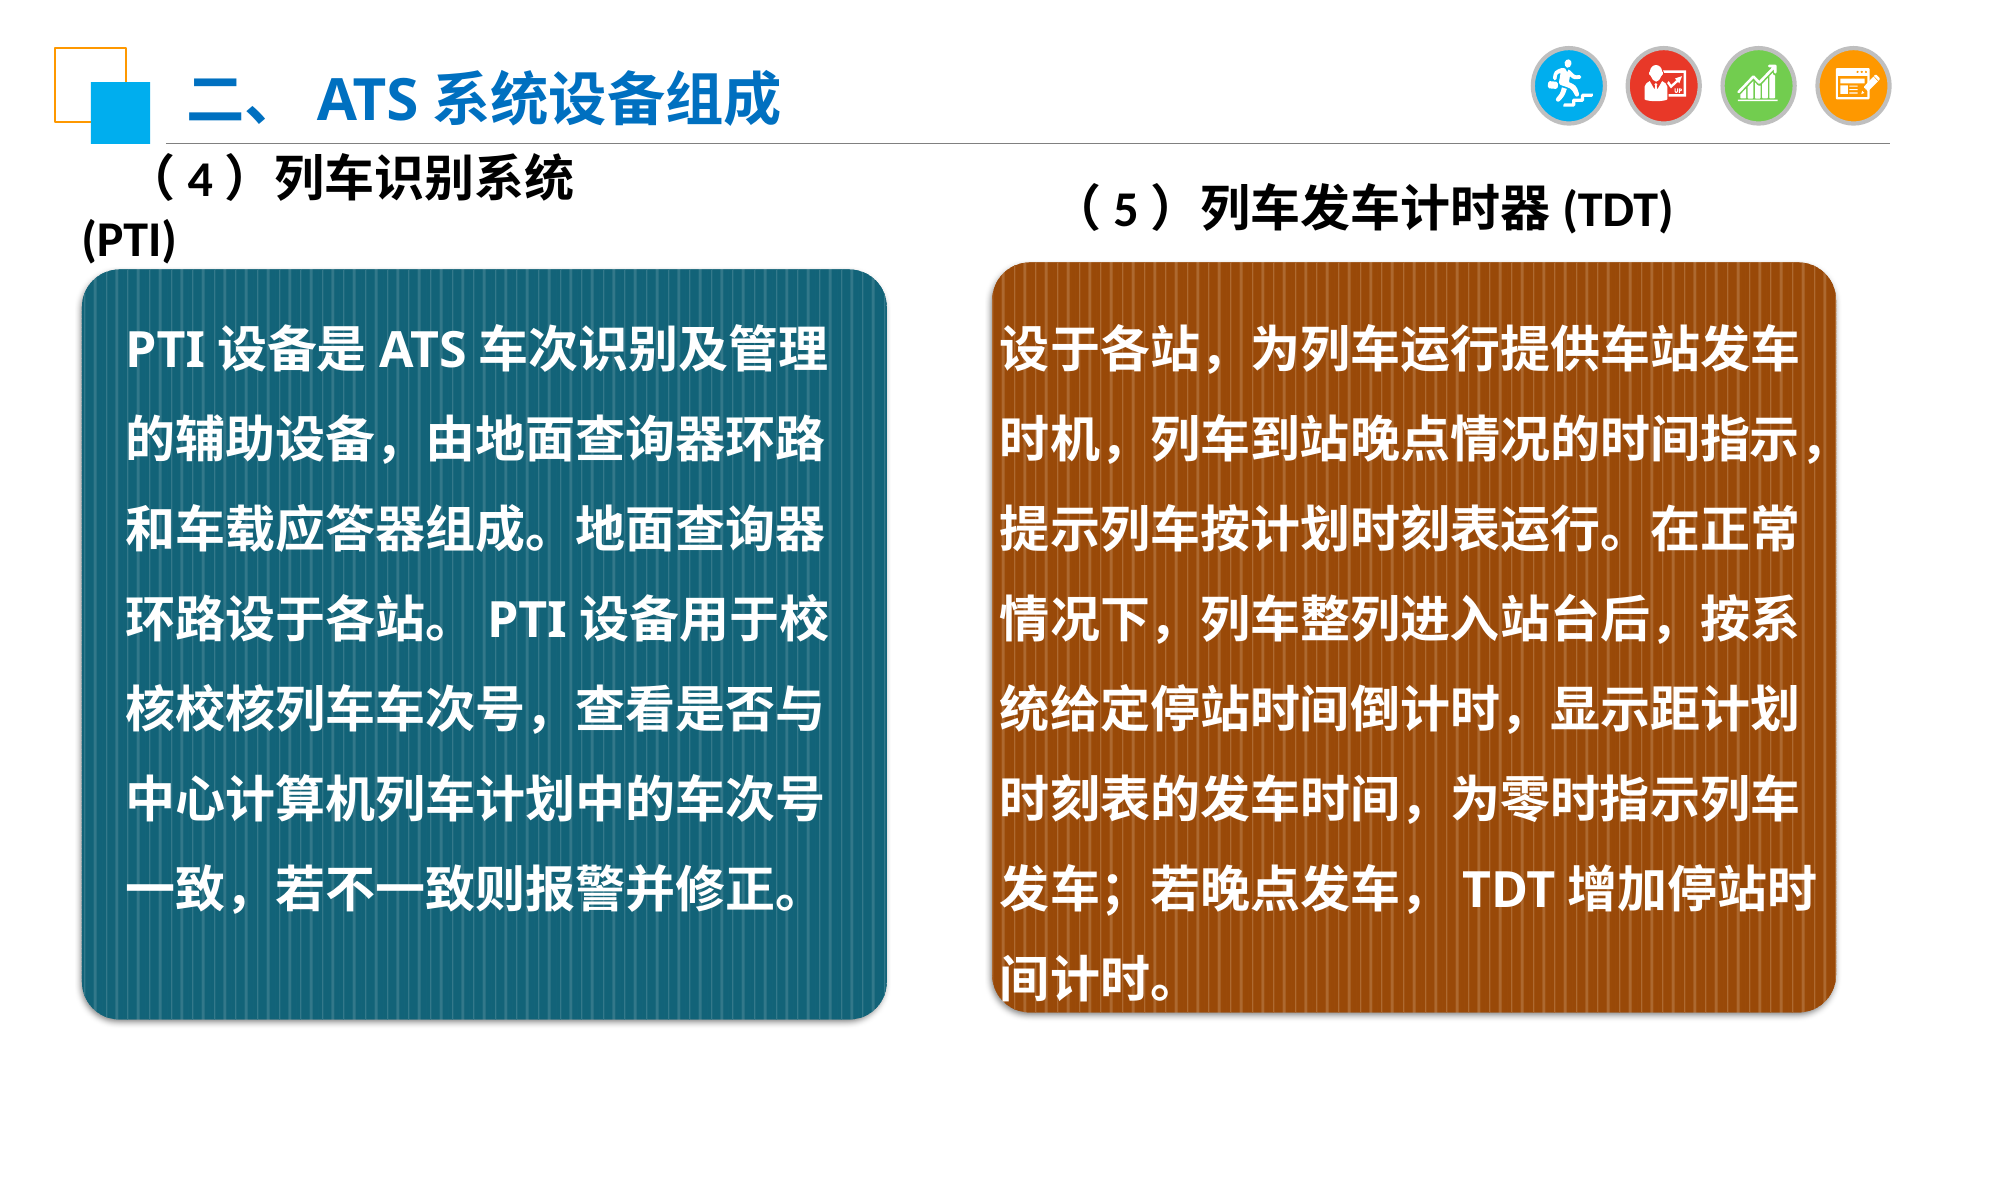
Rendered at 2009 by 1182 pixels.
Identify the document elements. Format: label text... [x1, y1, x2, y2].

text_box 设于各站，为列车运行提供车站发车时机，列车到站晚点情况的时间指示，提示列车按计划时刻表运行。在正常情况下，列车整列进入站台后，按系统给定停站时间倒计时，显示距计划时刻表的发车时间，为零时指示列车发车；若晚点发车，TDT增加停站时间计时。 [1000, 274, 1825, 1025]
text_box [992, 277, 1000, 998]
text_box [1002, 262, 1042, 274]
text_box 二、ATS系统设备组成 [165, 51, 803, 142]
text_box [124, 269, 841, 1025]
text_box [1535, 262, 1837, 1002]
text_box [842, 269, 887, 1020]
text_box （4）列车识别系统(PTI) [66, 139, 688, 275]
text_box [1048, 244, 1529, 274]
text_box （5）列车发车计时器(TDT) [992, 169, 1719, 244]
text_box [81, 275, 119, 1020]
